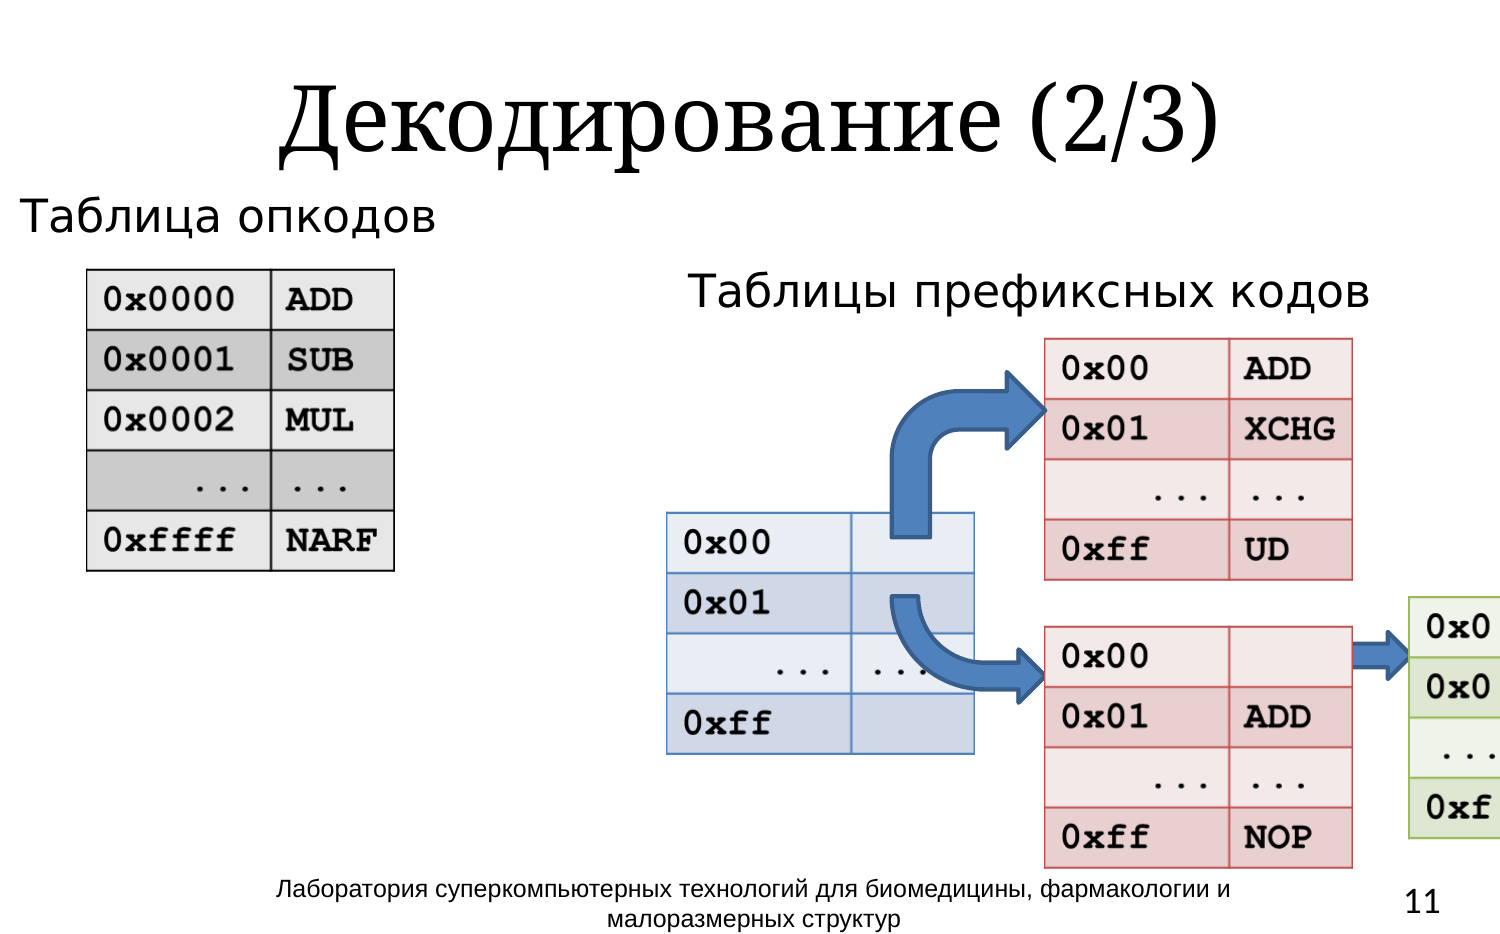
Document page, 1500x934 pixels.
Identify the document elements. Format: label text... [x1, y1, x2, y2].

text_box [1357, 631, 1403, 680]
text_box 11 [1387, 868, 1473, 918]
picture [86, 265, 396, 588]
picture [1044, 334, 1354, 597]
text_box Таблицы префиксных кодов [596, 253, 1447, 337]
text_box Лаборатория суперкомпьютерных технологий для биомедицины, фармакологии и малоразмерных структур [171, 864, 1338, 915]
text_box [891, 371, 1039, 507]
title Декодирование (2/3) [75, 37, 1425, 193]
picture [666, 508, 976, 771]
list Таблица опкодов [2, 187, 501, 271]
picture [1044, 622, 1354, 885]
picture [1408, 592, 1500, 855]
text_box [979, 649, 1039, 703]
